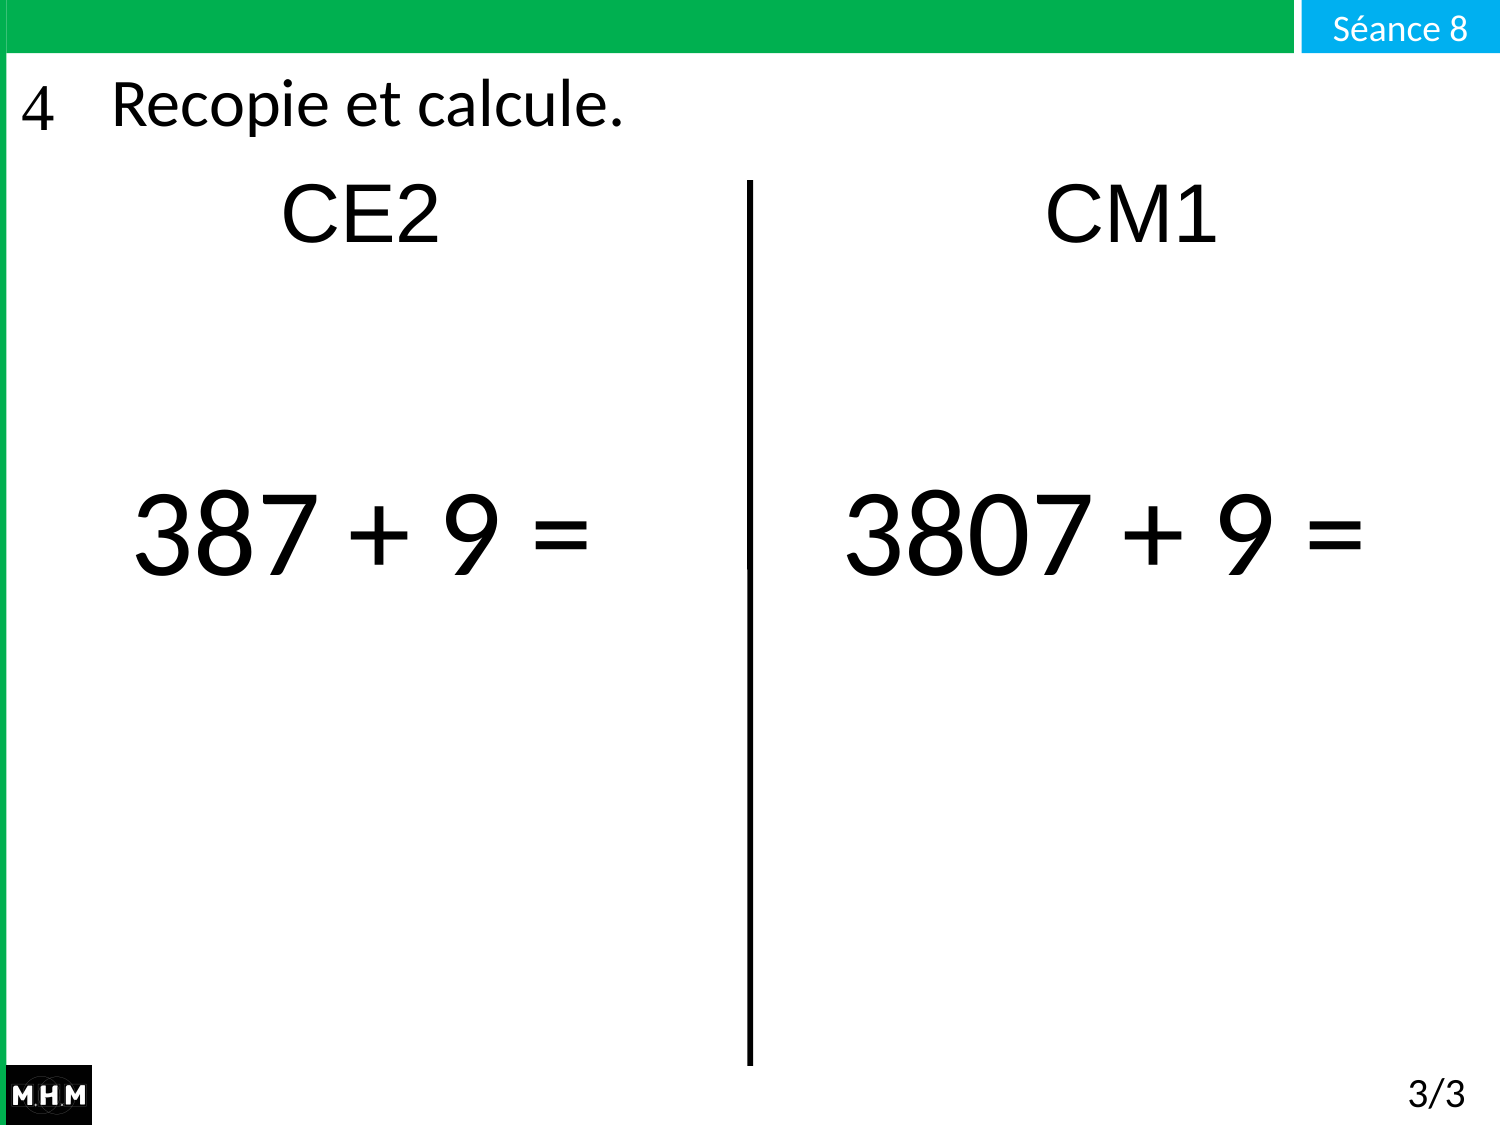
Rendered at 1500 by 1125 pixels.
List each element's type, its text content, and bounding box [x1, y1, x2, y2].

picture [6, 1065, 92, 1125]
list 3/3 [1373, 1064, 1500, 1125]
text_box CE2 CM1 [265, 152, 1240, 260]
title Recopie et calcule. [96, 60, 1391, 150]
text_box 3807 + 9 = [826, 442, 1388, 608]
text_box 387 + 9 = [115, 442, 621, 608]
